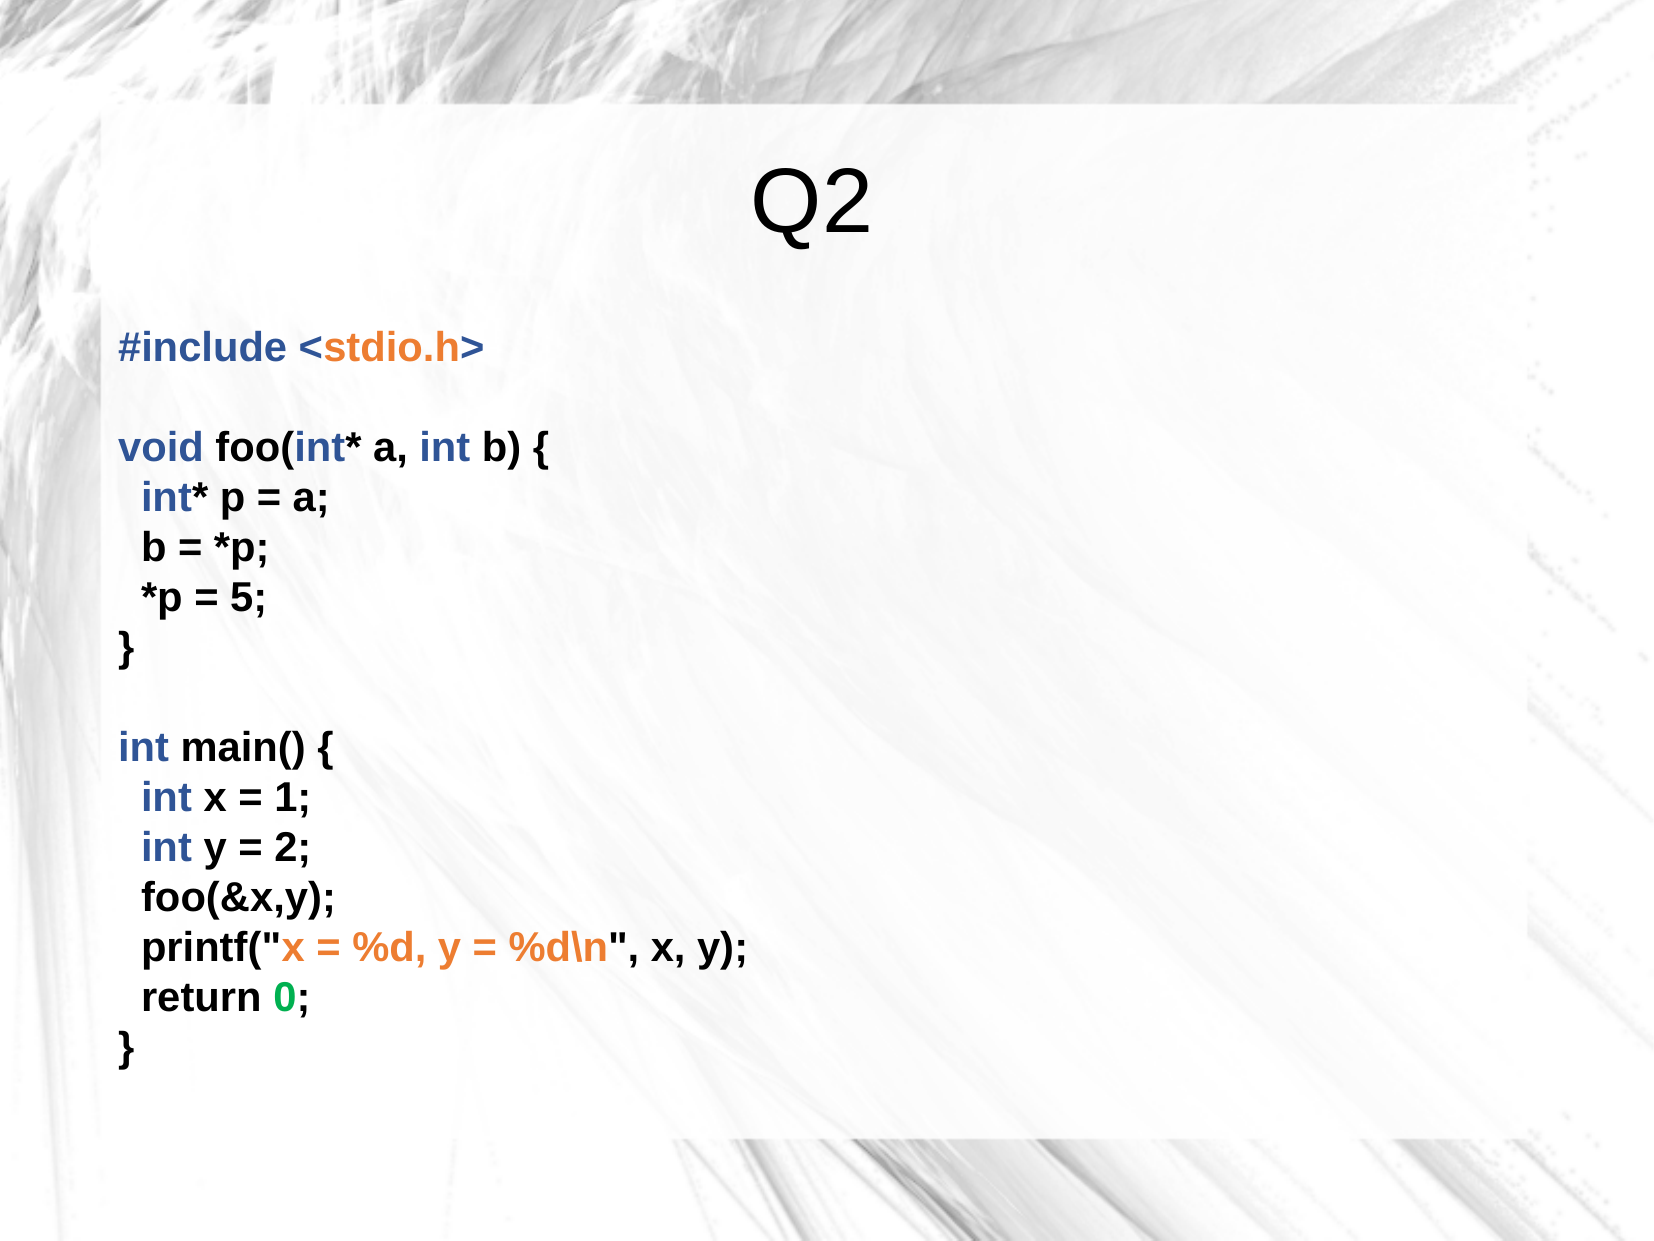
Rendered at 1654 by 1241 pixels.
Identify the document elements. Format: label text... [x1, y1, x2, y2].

picture [0, 0, 1654, 1241]
title Q2 [118, 93, 1506, 299]
list #include <stdio.h> void foo(int* a, int b) { int* p = a; b = *p; *p = 5; } int main() { int x = 1; int y = 2; foo(&x,y); printf("x = %d, y = %d\n", x, y); return 0; } [118, 319, 1571, 1109]
